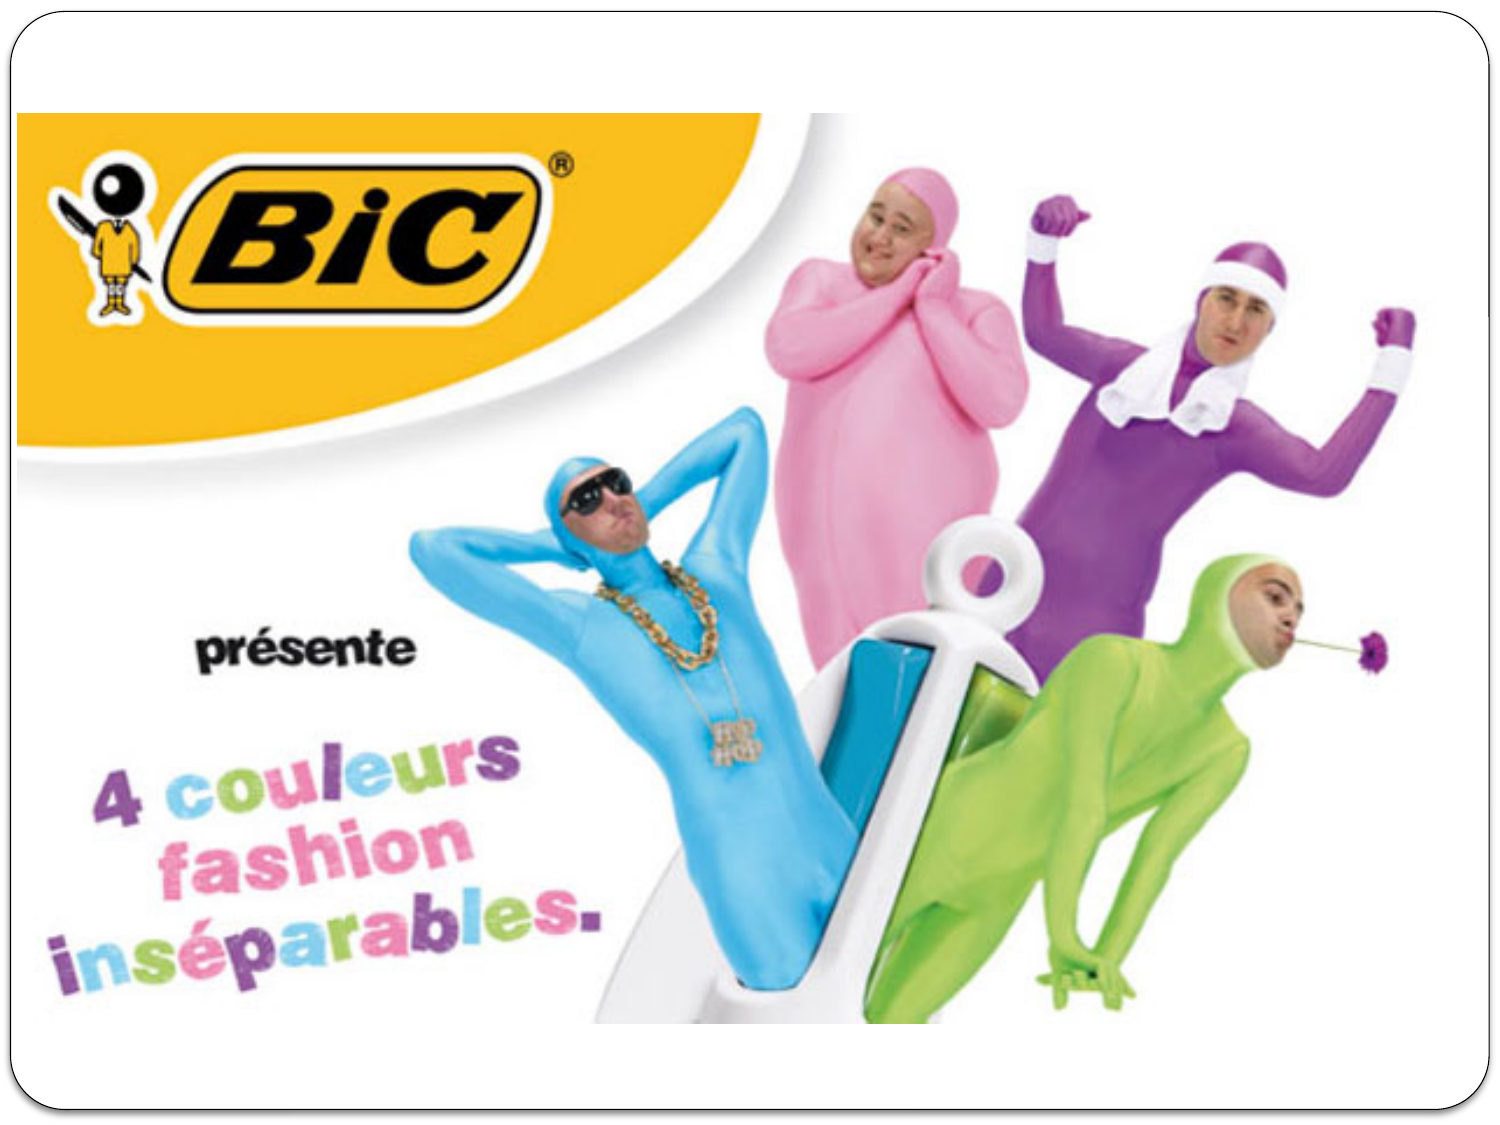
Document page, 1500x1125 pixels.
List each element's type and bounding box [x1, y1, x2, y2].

picture [17, 113, 1464, 1024]
